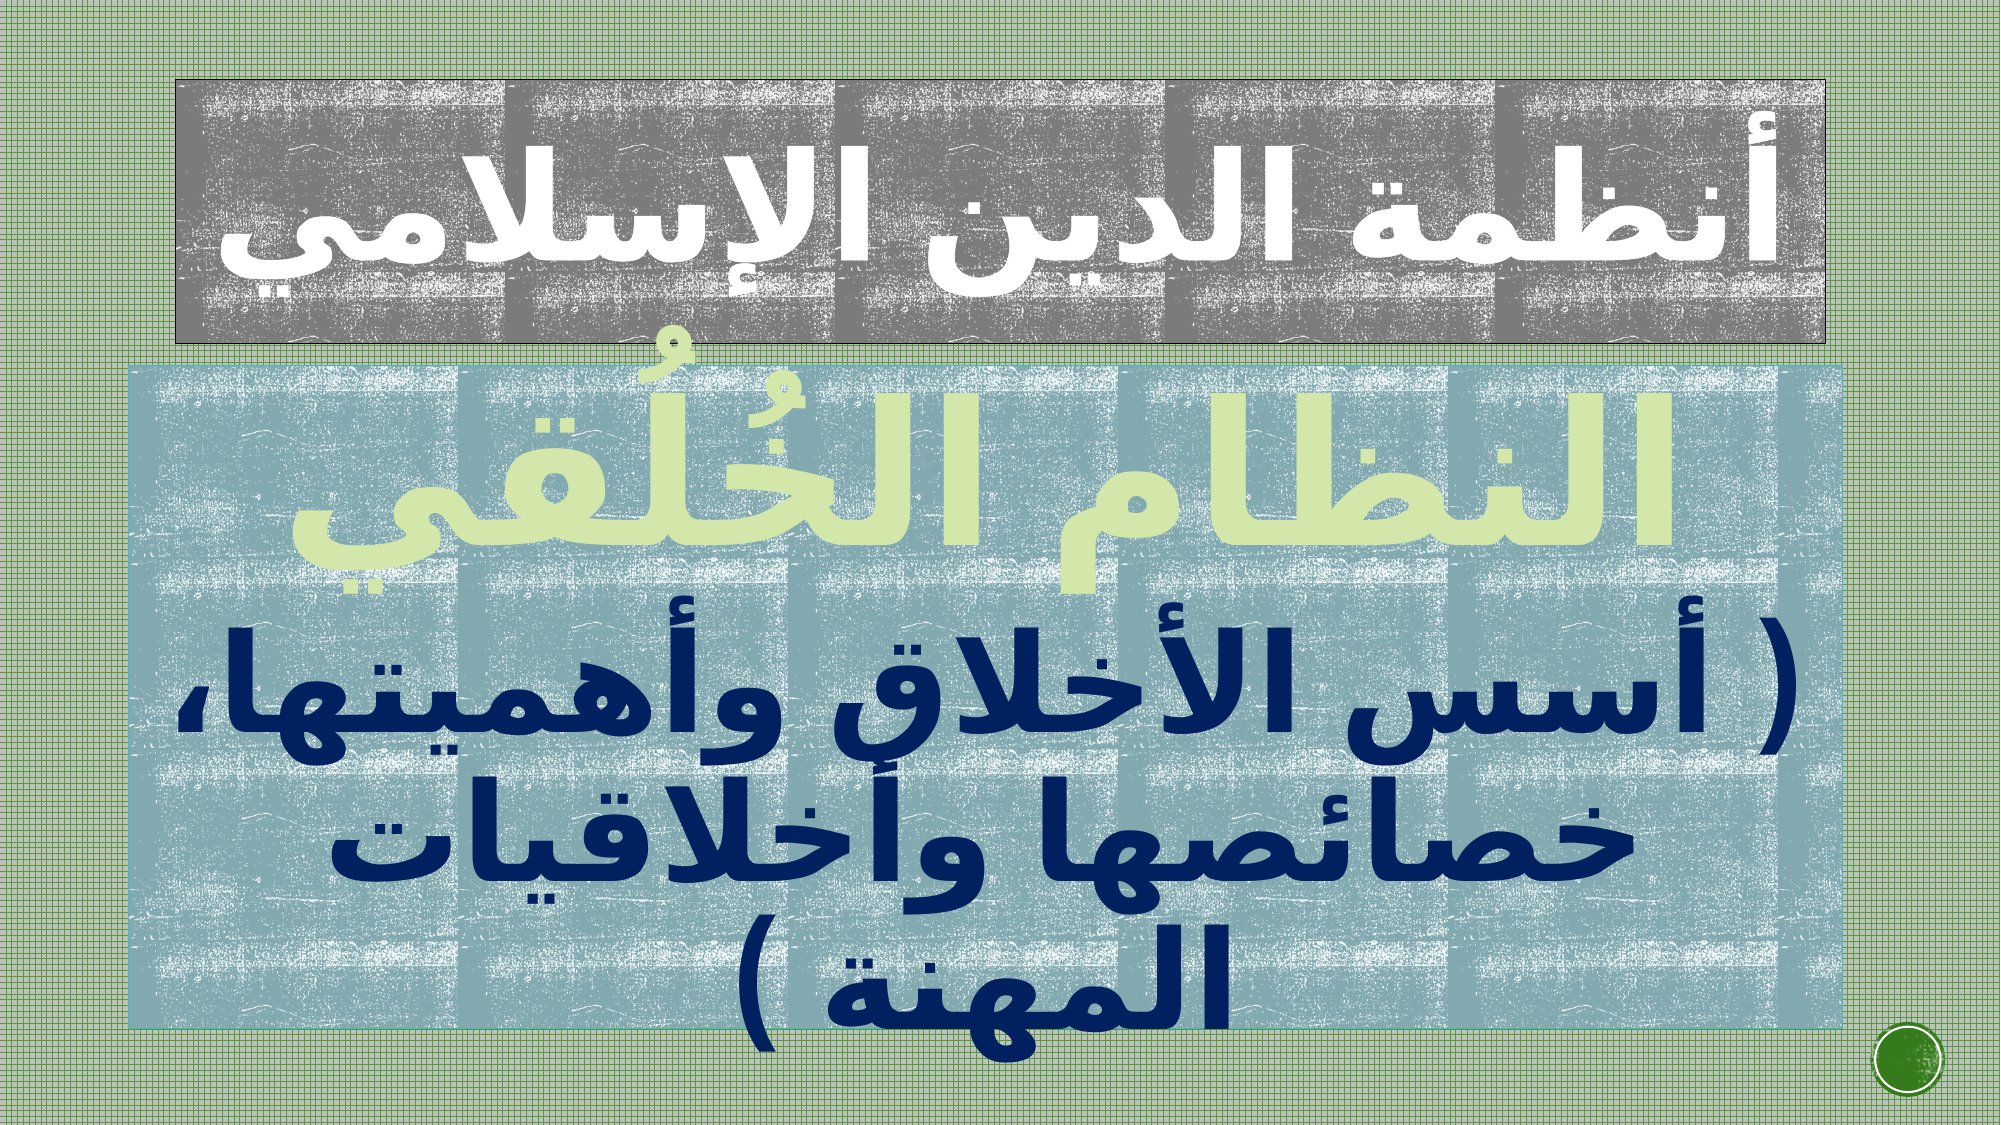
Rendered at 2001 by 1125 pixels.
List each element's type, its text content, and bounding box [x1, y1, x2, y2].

title أنظمة الدين الإسلامي [175, 79, 1826, 344]
list النظام الخُلُقي ( أسس الأخلاق وأهميتها، خصائصها وأخلاقيات المهنة ) [128, 365, 1843, 1029]
